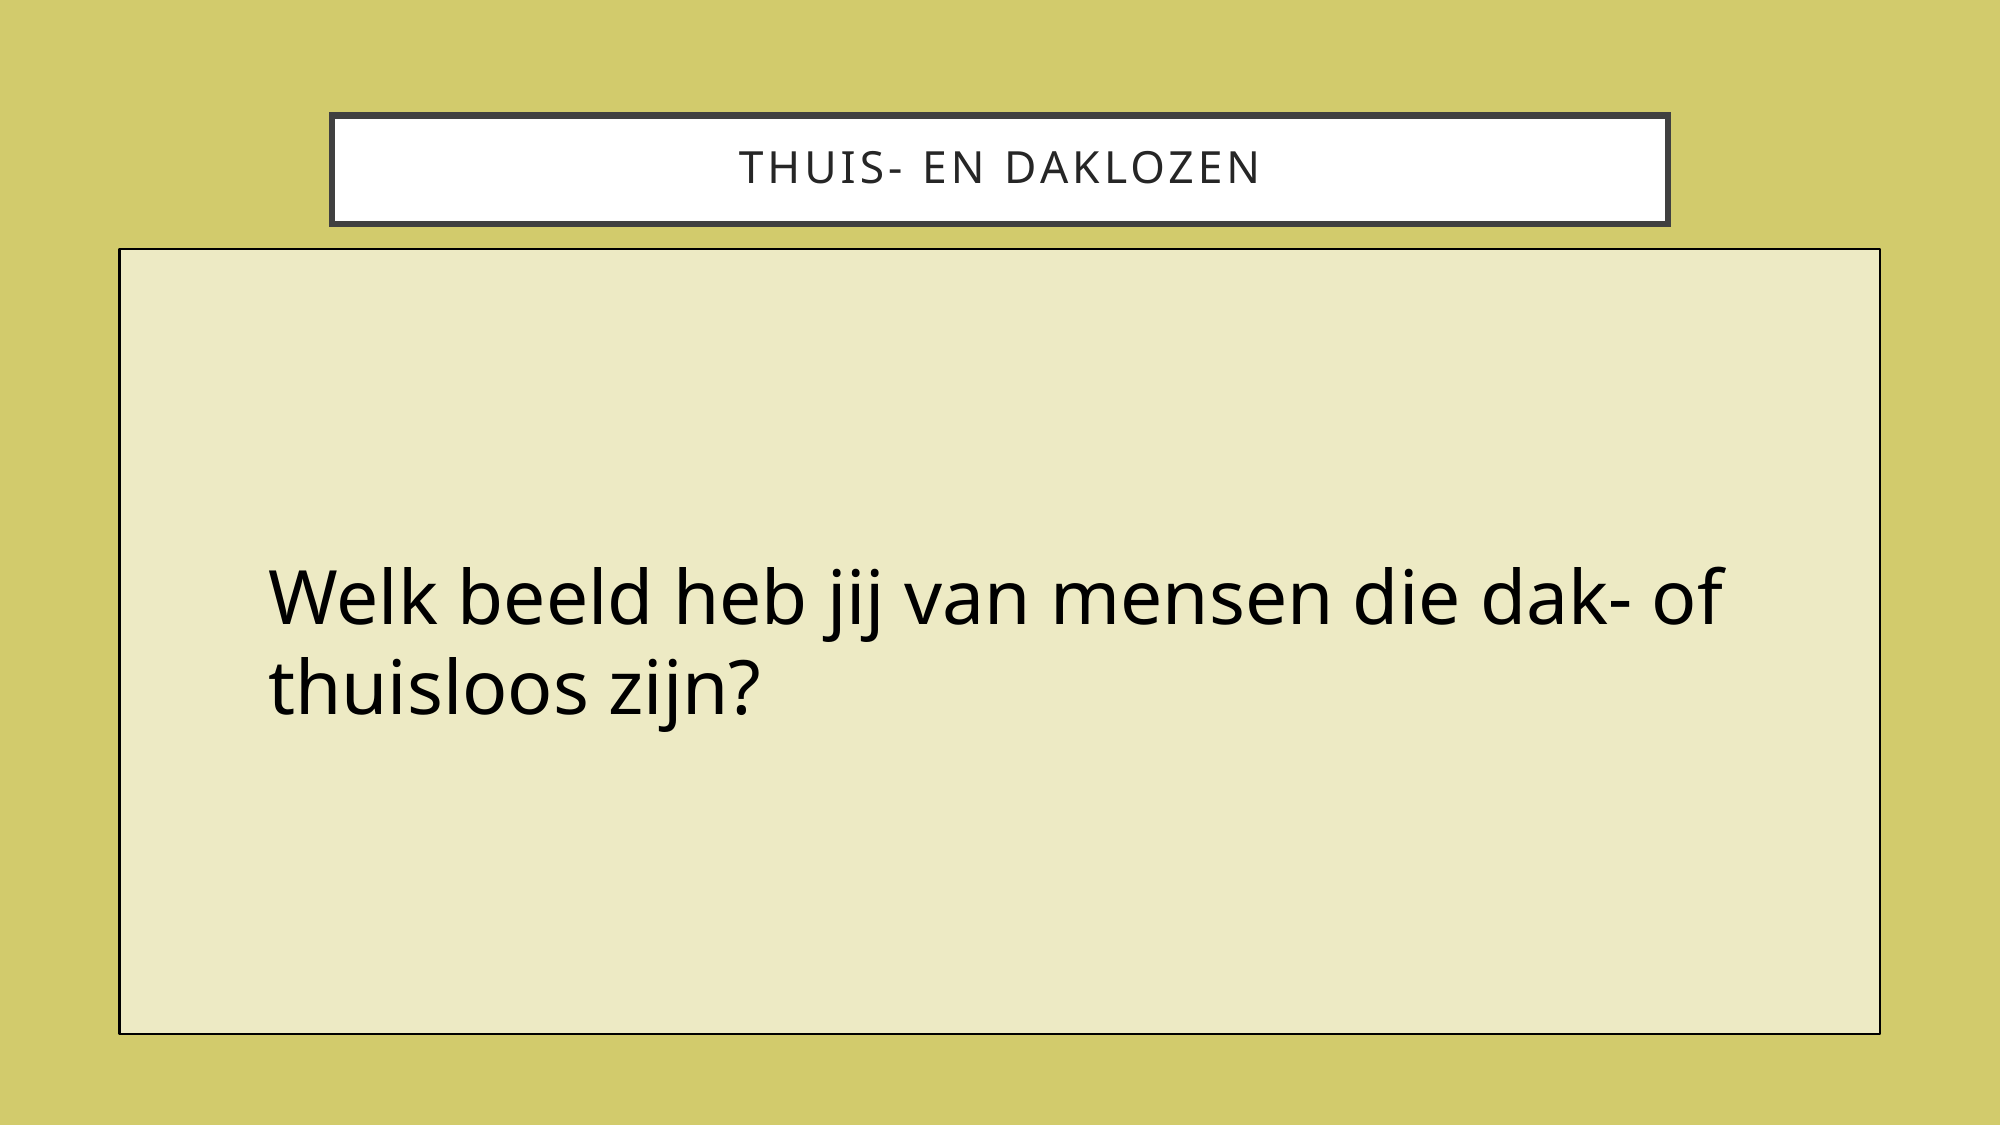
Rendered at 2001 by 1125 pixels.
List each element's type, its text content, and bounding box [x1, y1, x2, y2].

text_box Welk beeld heb jij van mensen die dak- of thuisloos zijn? [253, 472, 1834, 807]
text_box [118, 248, 1881, 1035]
title Thuis- en daklozen [329, 112, 1671, 227]
